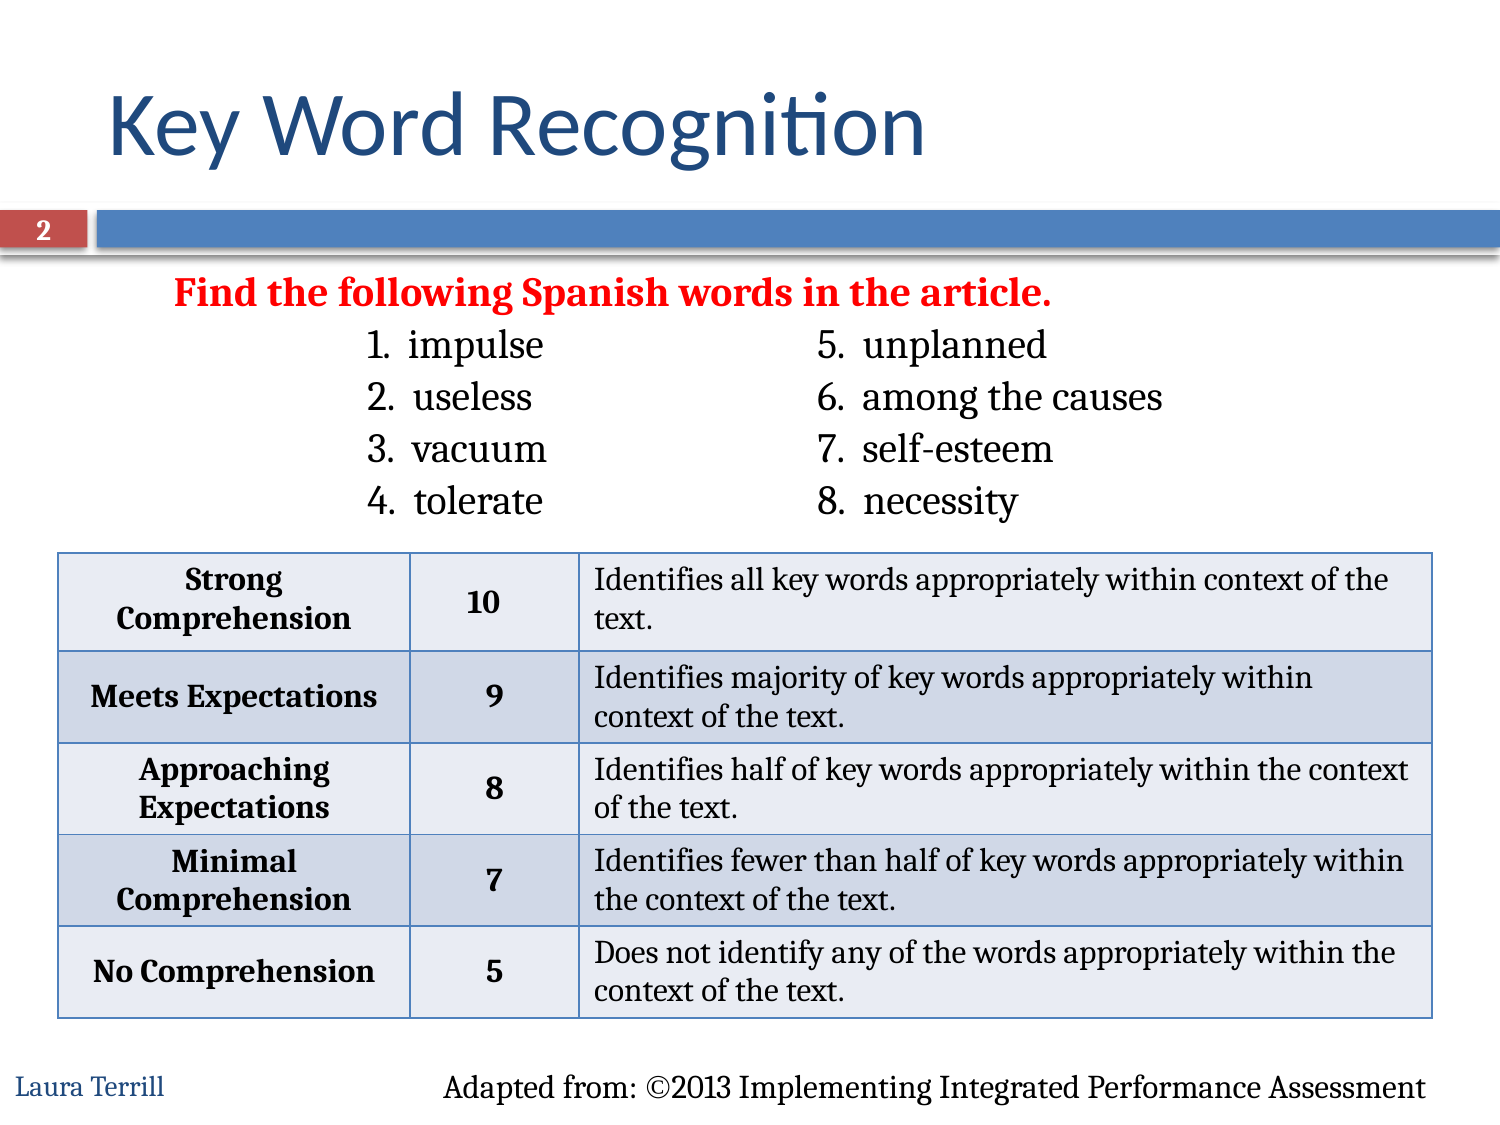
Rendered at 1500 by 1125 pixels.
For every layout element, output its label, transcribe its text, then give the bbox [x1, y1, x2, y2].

text_box Adapted from: 2013 Implementing Integrated Performance Assessment [890, 1057, 1450, 1113]
table_cell 5 [411, 927, 578, 1017]
table_cell 7 [411, 835, 578, 925]
table_cell Identifies fewer than half of key words appropriately within the context of the text. [580, 835, 1431, 925]
title Key Word Recognition [94, 37, 1432, 200]
slide_number 2 [0, 208, 88, 249]
table_header Identifies all key words appropriately within context of the text. [580, 554, 1431, 650]
table_cell No Comprehension [59, 927, 409, 1017]
table_cell Identifies half of key words appropriately within the context of the text. [580, 744, 1431, 834]
table_cell Meets Expectations [59, 652, 409, 742]
table_cell Minimal Comprehension [59, 835, 409, 925]
table_cell 9 [411, 652, 578, 742]
list Find the following Spanish words in the article. 1. impulse 5. unplanned 2. useless 6. among the causes 3. vacuum 7. self-esteem 4. tolerate 8. necessity [150, 257, 1378, 533]
table_cell Does not identify any of the words appropriately within the context of the text. [580, 927, 1431, 1017]
table_header 10 [411, 554, 578, 650]
footer Laura Terrill [0, 1054, 890, 1115]
table_cell Approaching Expectations [59, 744, 409, 834]
table_header Strong Comprehension [59, 554, 409, 650]
table_cell Identifies majority of key words appropriately within context of the text. [580, 652, 1431, 742]
table_cell 8 [411, 744, 578, 834]
